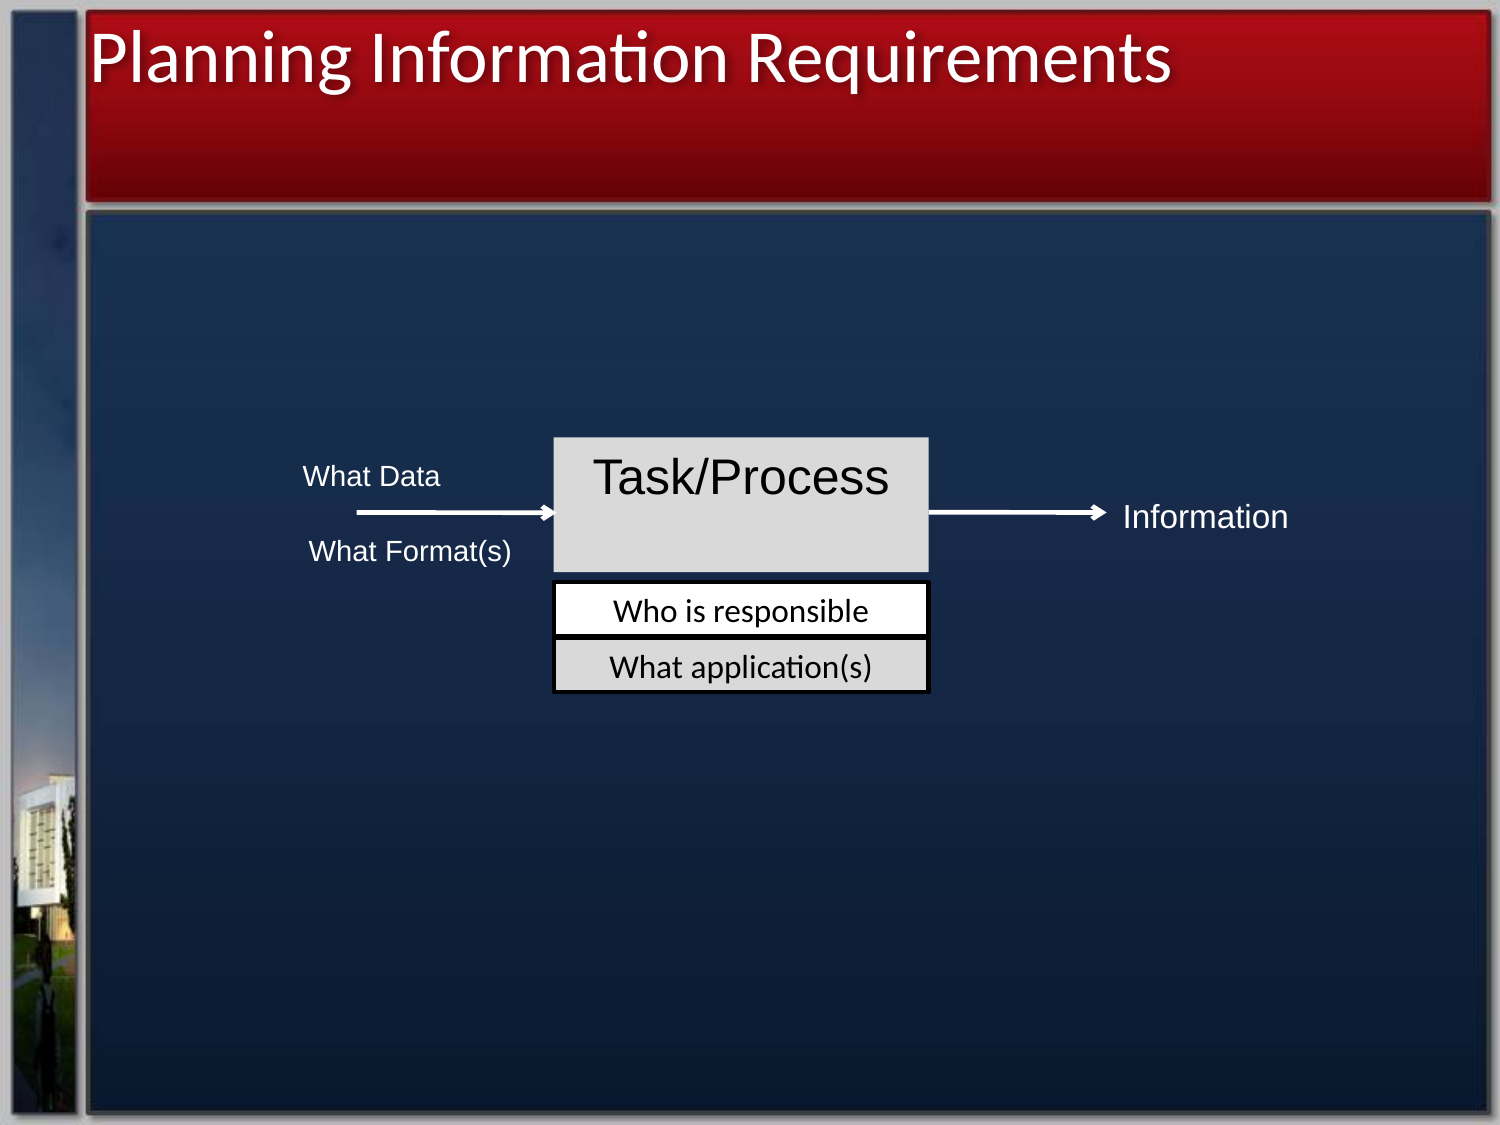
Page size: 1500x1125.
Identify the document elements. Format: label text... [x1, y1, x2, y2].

text_box Information [1107, 487, 1305, 543]
text_box What Data [288, 449, 456, 500]
text_box Who is responsible [552, 580, 931, 635]
text_box Planning Information Requirements [74, 0, 1363, 105]
text_box What Format(s) [293, 524, 527, 575]
picture [0, 0, 1500, 1125]
text_box Task/Process [553, 437, 929, 573]
text_box What application(s) [552, 635, 931, 694]
